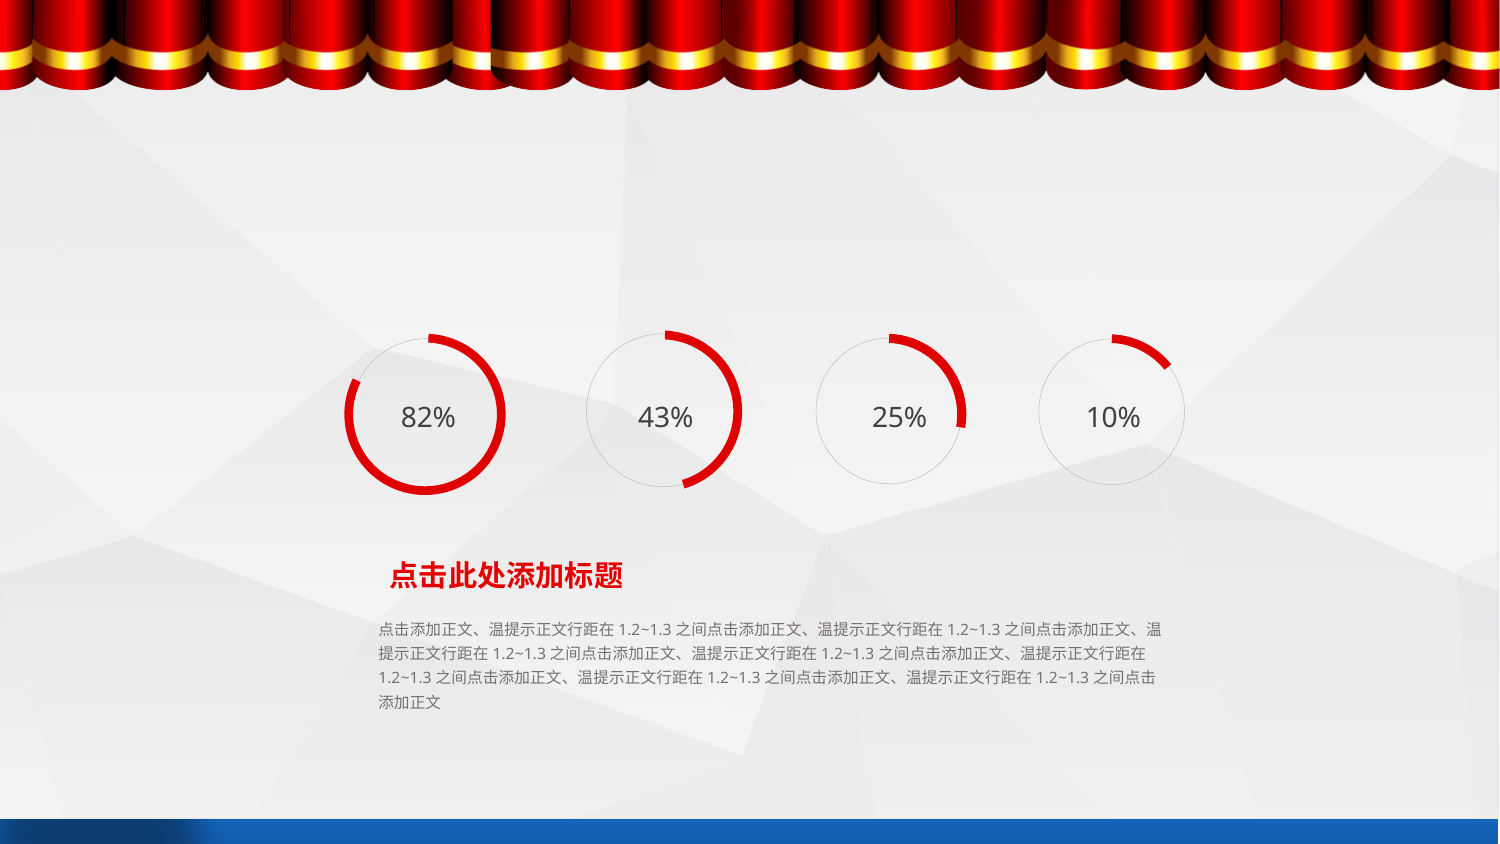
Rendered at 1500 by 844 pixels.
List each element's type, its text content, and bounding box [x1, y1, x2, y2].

text_box [814, 337, 957, 485]
text_box [663, 329, 744, 490]
text_box 点击此处添加标题 [363, 550, 639, 600]
text_box [585, 332, 732, 488]
text_box 25% [840, 392, 959, 441]
text_box [343, 332, 507, 497]
text_box [1110, 333, 1173, 372]
text_box [99, 24, 142, 99]
text_box 10% [1054, 392, 1173, 441]
text_box 82% [355, 392, 495, 441]
picture [0, 0, 1500, 844]
text_box [360, 441, 490, 485]
text_box [1037, 337, 1186, 486]
text_box [358, 337, 491, 392]
text_box 82% [503, 392, 508, 441]
text_box [887, 332, 968, 430]
text_box 点击添加正文、温提示正文行距在1.2~1.3之间点击添加正文、温提示正文行距在1.2~1.3之间点击添加正文、温提示正文行距在1.2~1.3之间点击添加正文、温提示正文行距在1.2~1.3之间点击添加正文、温提示正文行距在1.2~1.3之间点击添加正文、温提示正文行距在1.2~1.3之间点击添加正文、温提示正文行距在1.2~1.3之间点击添加正文 [363, 606, 1180, 719]
